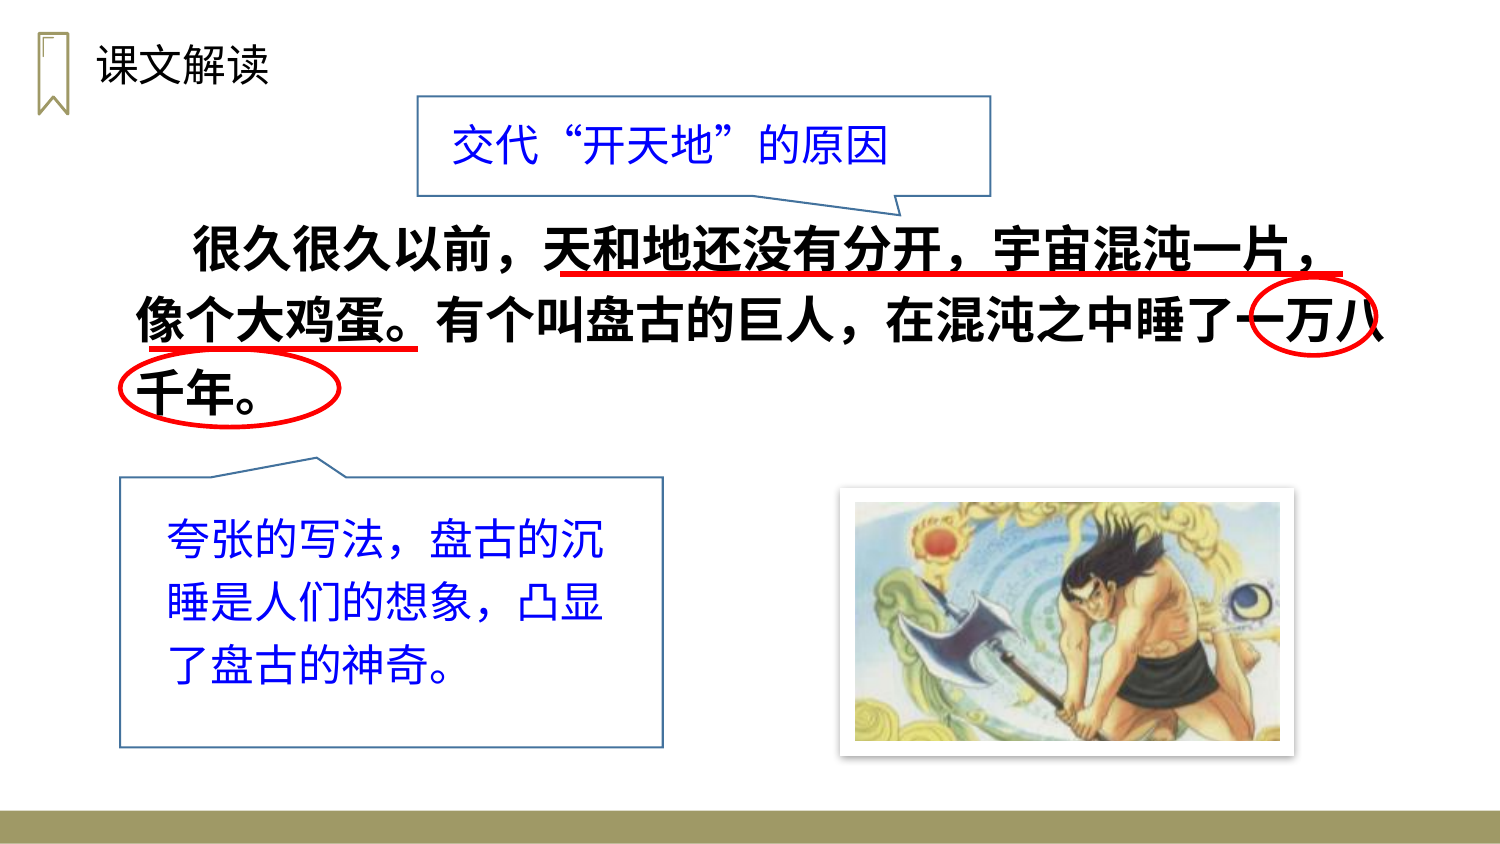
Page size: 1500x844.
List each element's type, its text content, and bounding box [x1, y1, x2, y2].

picture [854, 502, 1280, 742]
text_box 交代“开天地”的原因 [440, 111, 989, 176]
text_box [1250, 276, 1378, 357]
text_box [416, 95, 992, 199]
text_box [119, 350, 341, 429]
text_box [119, 456, 664, 749]
text_box 夸张的写法，盘古的沉睡是人们的想象，凸显了盘古的神奇。 [155, 495, 653, 696]
text_box 课文解读 [83, 32, 282, 96]
text_box 很久很久以前，天和地还没有分开，宇宙混沌一片，像个大鸡蛋。有个叫盘古的巨人，在混沌之中睡了一万八千年。 [123, 199, 1401, 427]
